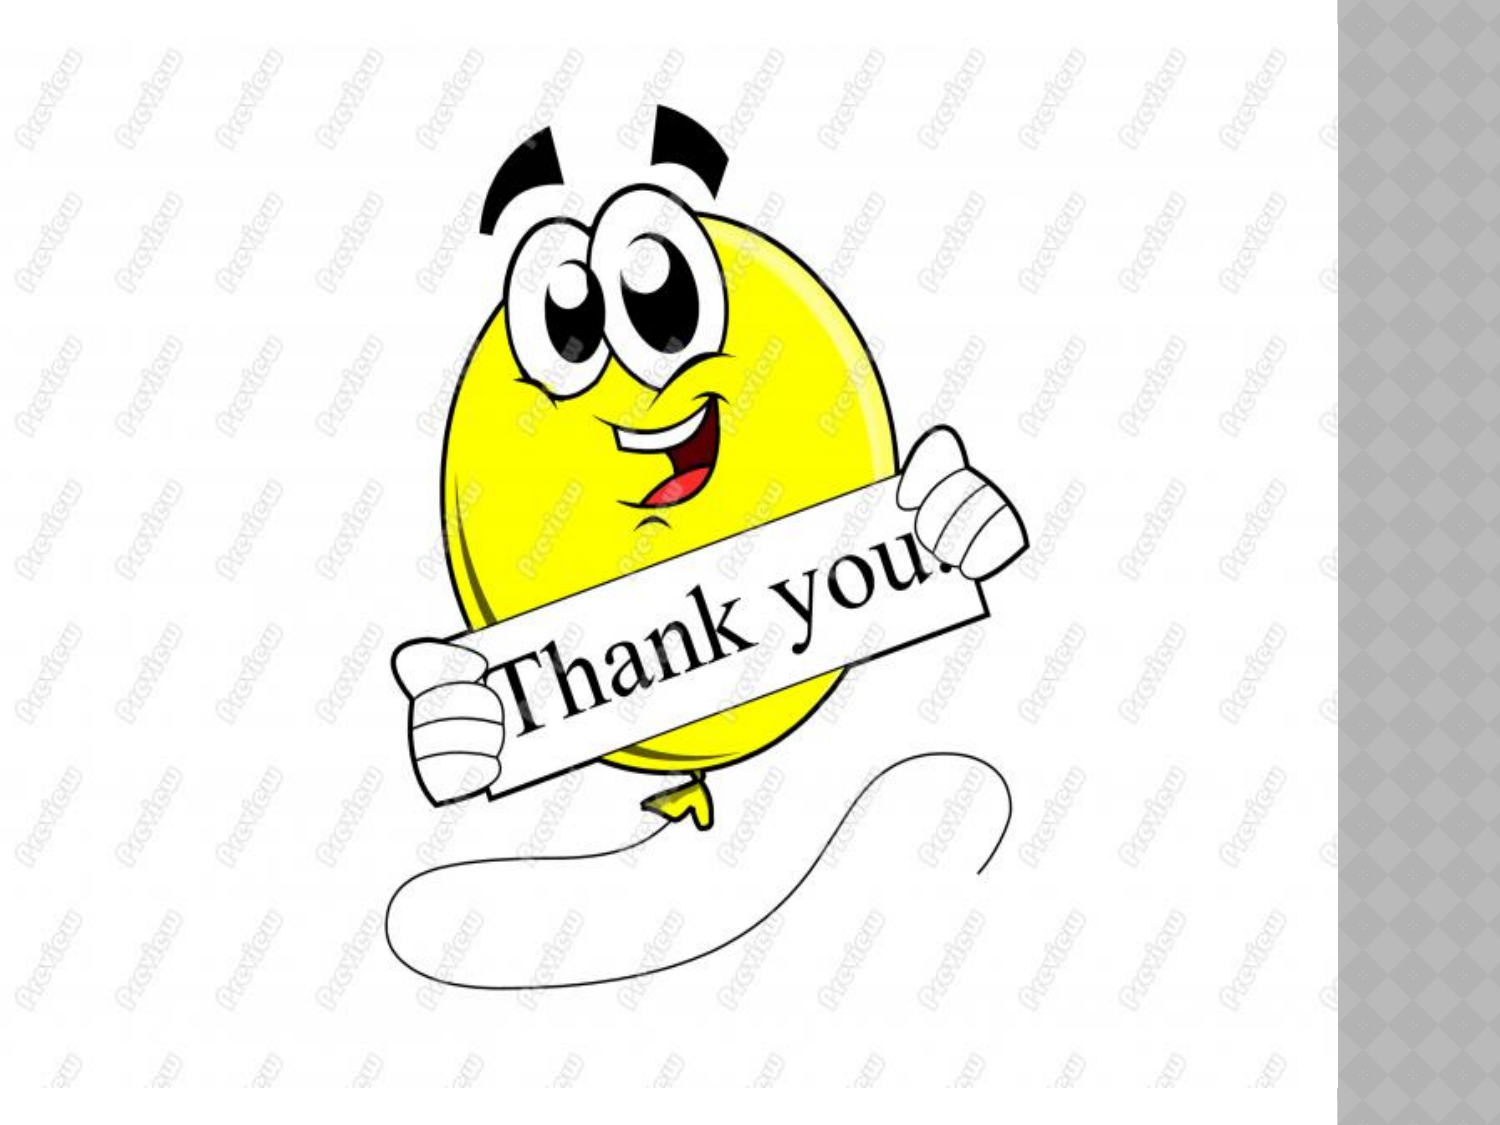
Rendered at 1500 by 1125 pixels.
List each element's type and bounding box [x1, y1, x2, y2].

picture [0, 24, 1338, 1088]
